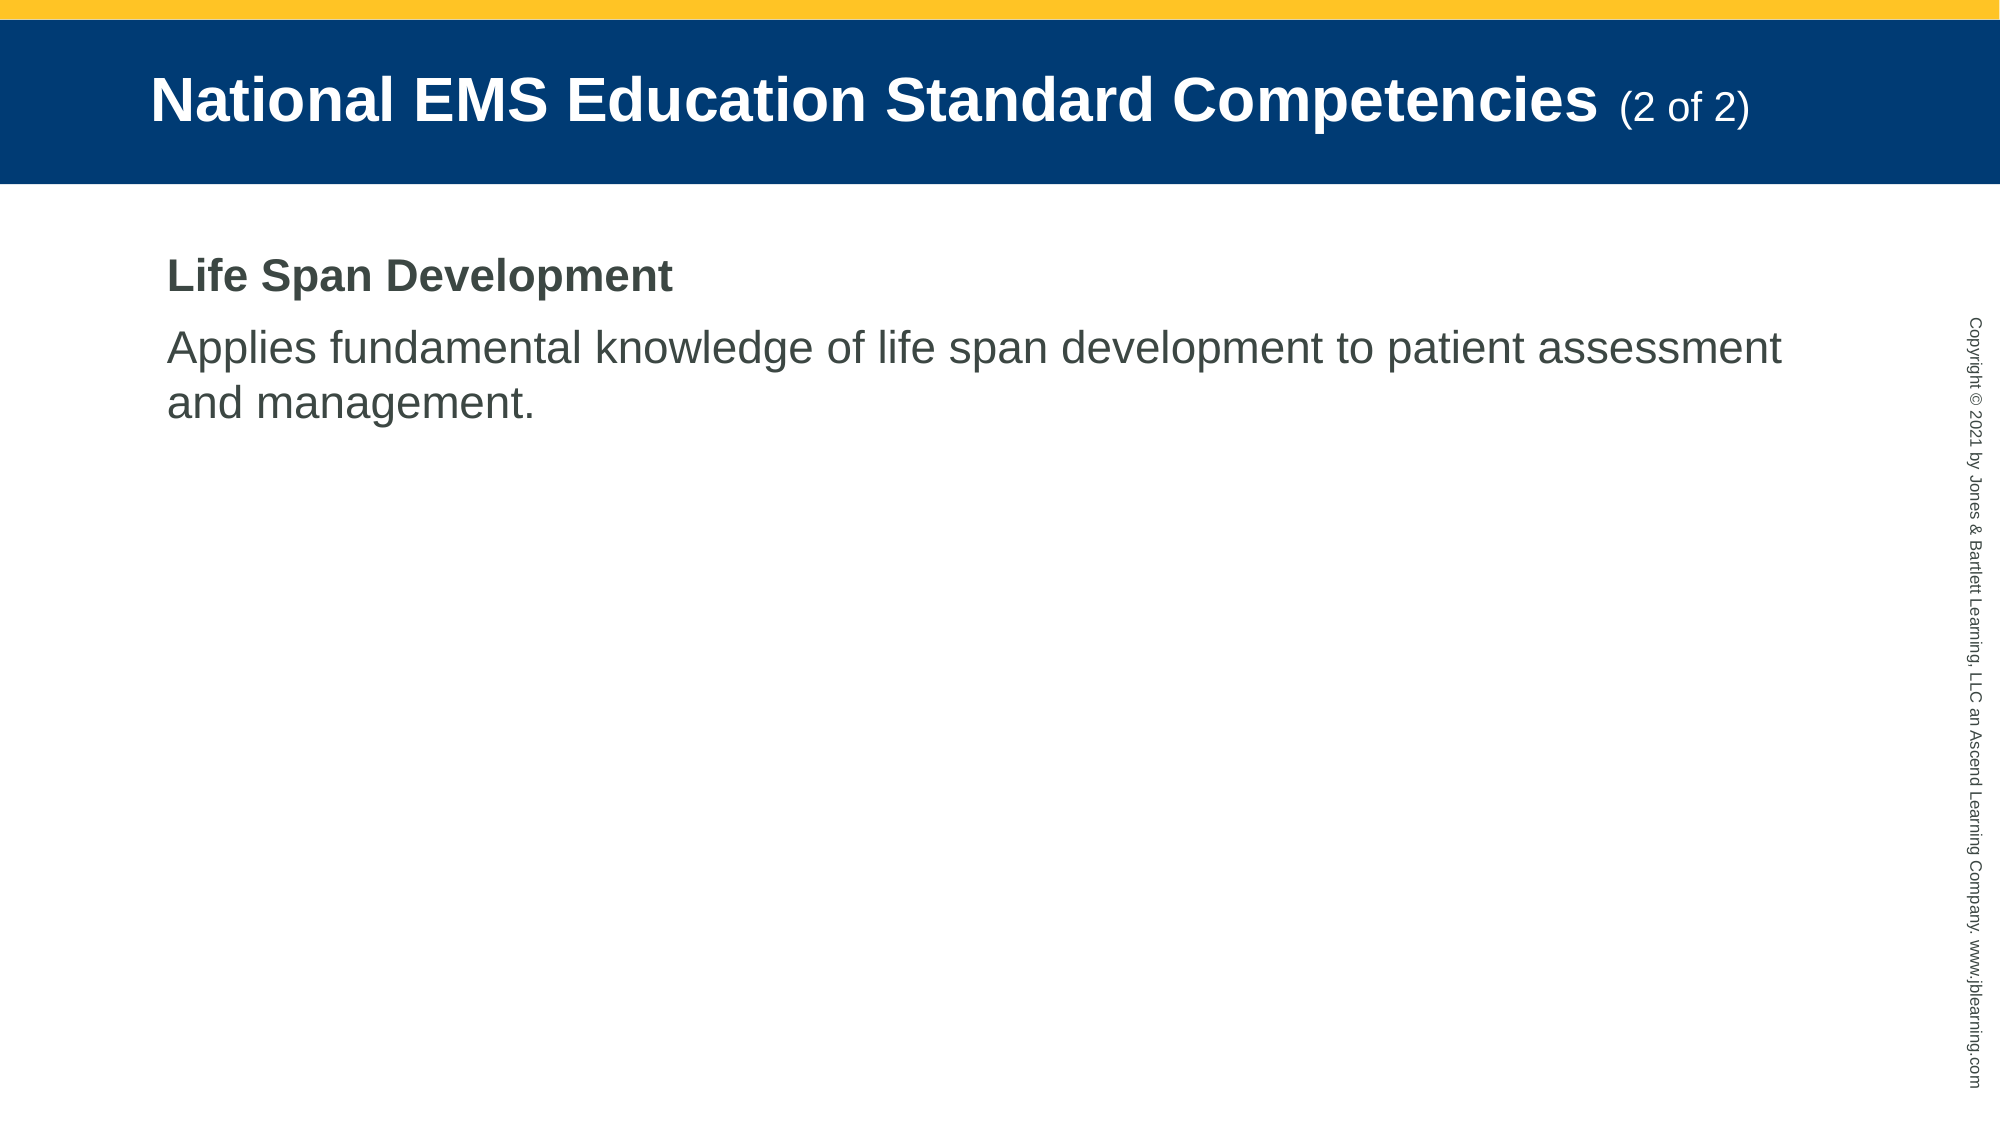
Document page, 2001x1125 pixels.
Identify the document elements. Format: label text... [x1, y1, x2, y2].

title National EMS Education Standard Competencies (2 of 2) [0, 19, 2000, 185]
list Life Span Development Applies fundamental knowledge of life span development to patient assessment and management. [151, 244, 1840, 1016]
